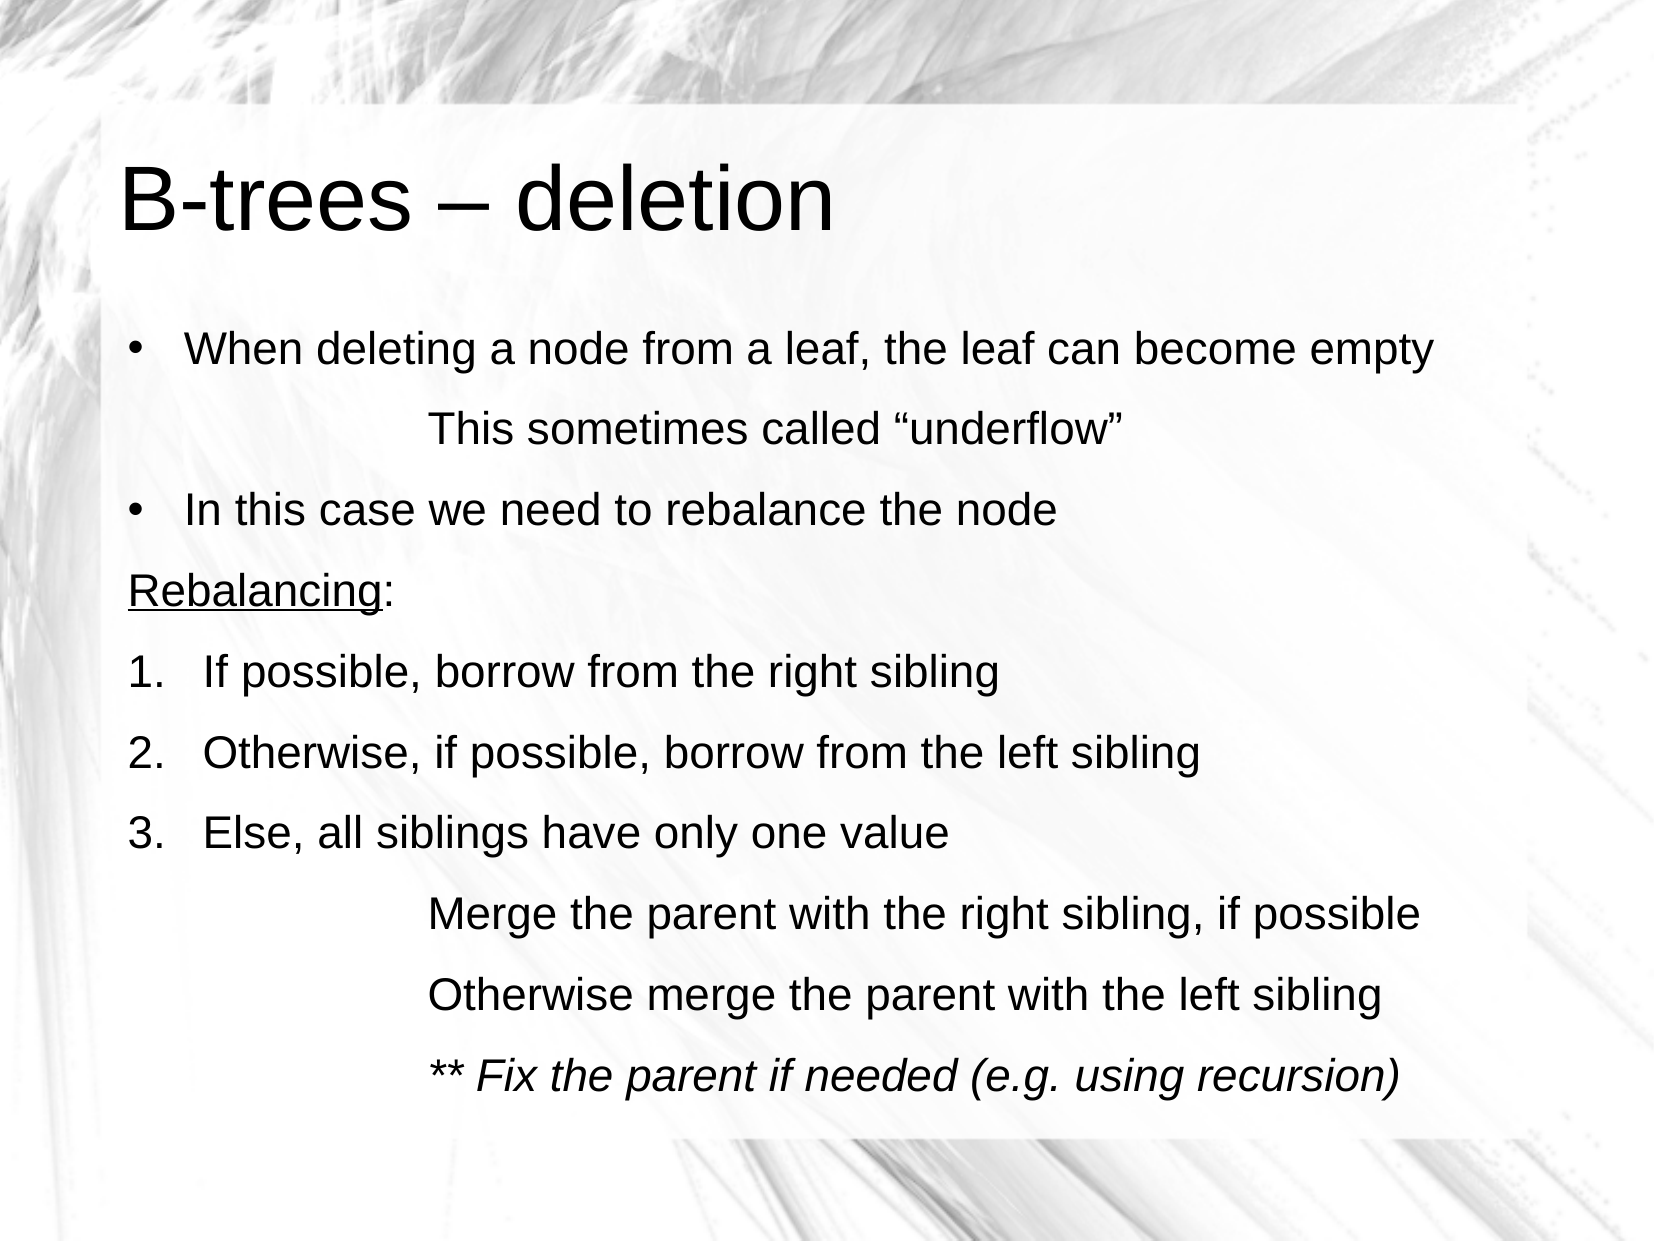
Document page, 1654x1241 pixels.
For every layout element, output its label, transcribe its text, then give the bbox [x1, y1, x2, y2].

list When deleting a node from a leaf, the leaf can become empty This sometimes called “underflow” In this case we need to rebalance the node Rebalancing: If possible, borrow from the right sibling Otherwise, if possible, borrow from the left sibling Else, all siblings have only one value Merge the parent with the right sibling, if possible Otherwise merge the parent with the left sibling ** Fix the parent if needed (e.g. using recursion) [118, 319, 1571, 1109]
picture [0, 0, 1654, 1241]
title B-trees – deletion [118, 93, 1506, 299]
